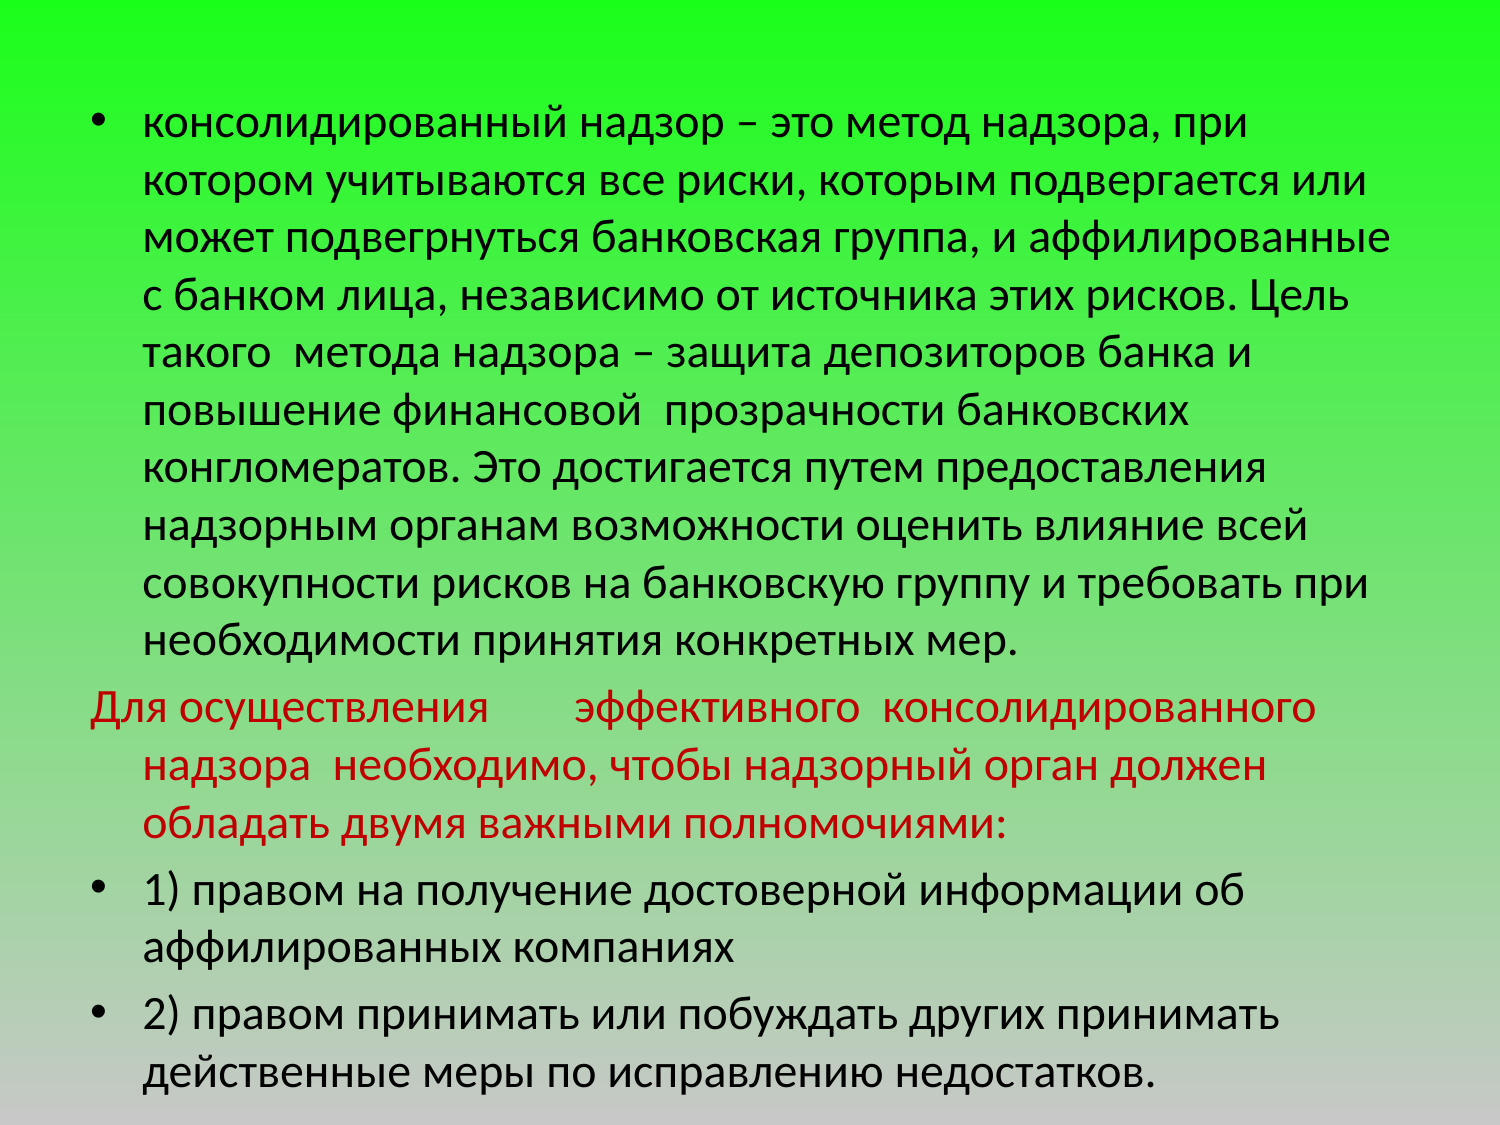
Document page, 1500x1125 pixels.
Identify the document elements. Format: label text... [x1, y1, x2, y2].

list консолидированный надзор – это метод надзора, при котором учитываются все риски, которым подвергается или может подвегрнуться банковская группа, и аффилированные с банком лица, независимо от источника этих рисков. Цель такого метода надзора – защита депозиторов банка и повышение финансовой прозрачности банковских конгломератов. Это достигается путем предоставления надзорным органам возможности оценить влияние всей совокупности рисков на банковскую группу и требовать при необходимости принятия конкретных мер. Для осуществления эффективного консолидированного надзора необходимо, чтобы надзорный орган должен обладать двумя важными полномочиями: 1) правом на получение достоверной информации об аффилированных компаниях 2) правом принимать или побуждать других принимать действенные меры по исправлению недостатков. [74, 81, 1426, 1125]
